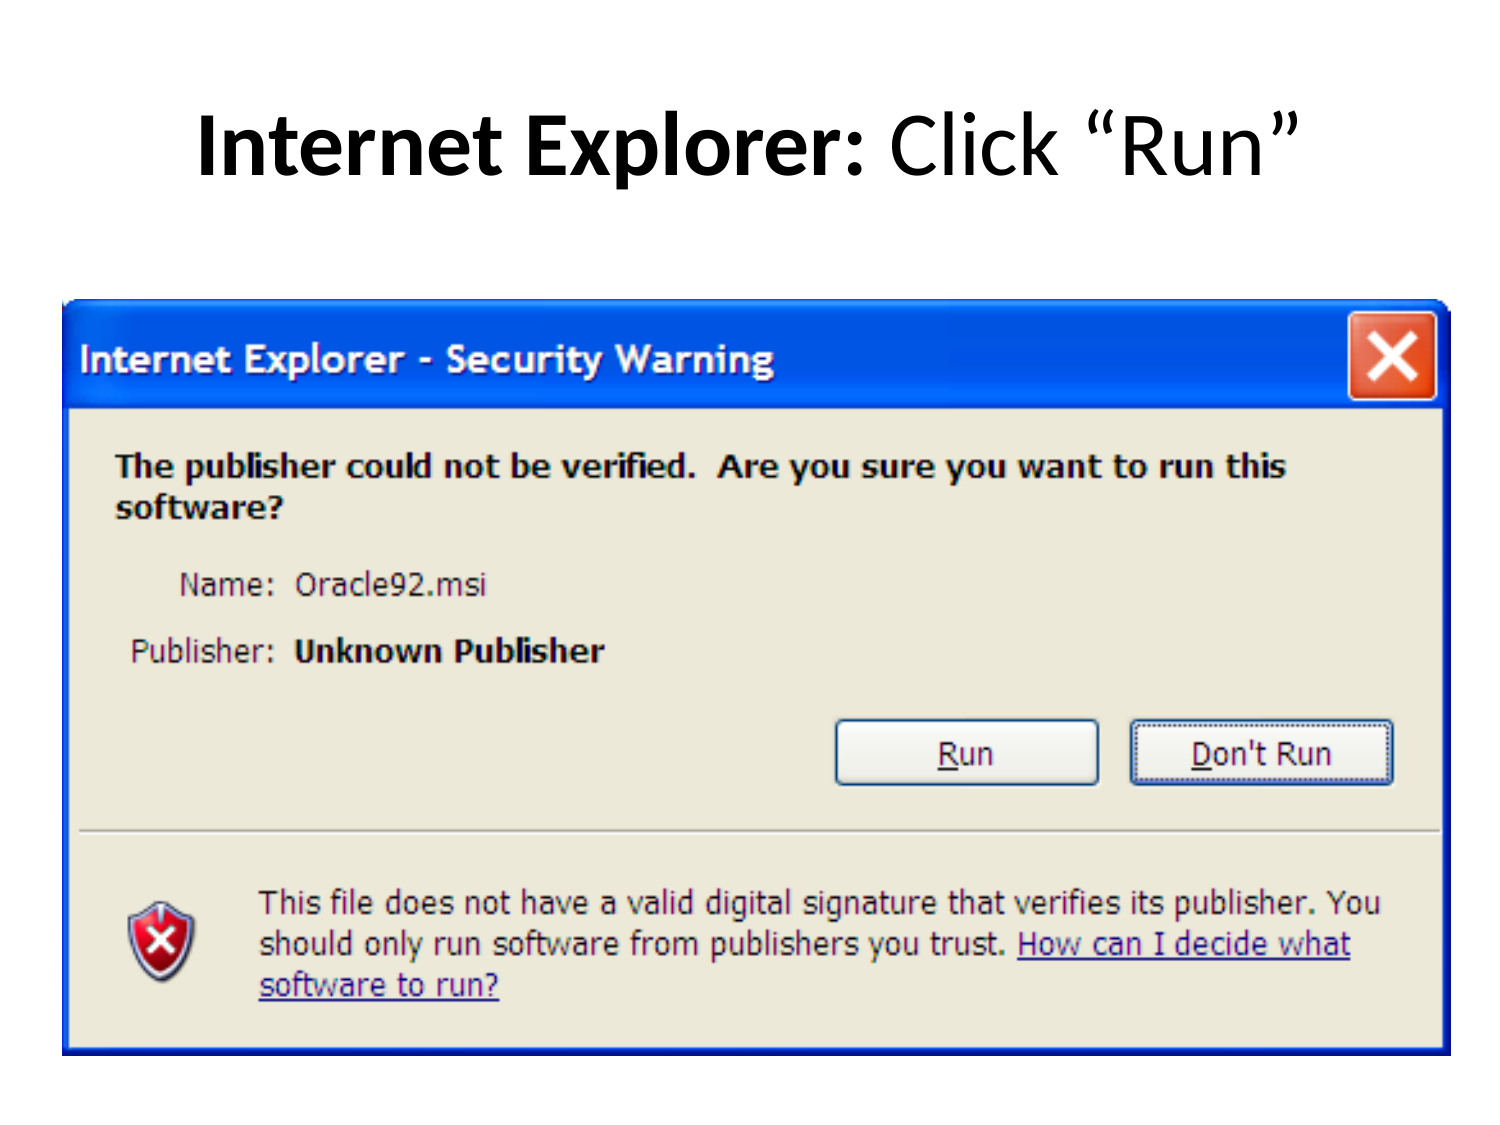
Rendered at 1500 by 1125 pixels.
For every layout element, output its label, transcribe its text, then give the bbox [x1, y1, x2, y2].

title Internet Explorer: Click “Run” [75, 45, 1425, 233]
picture [62, 299, 1451, 1056]
